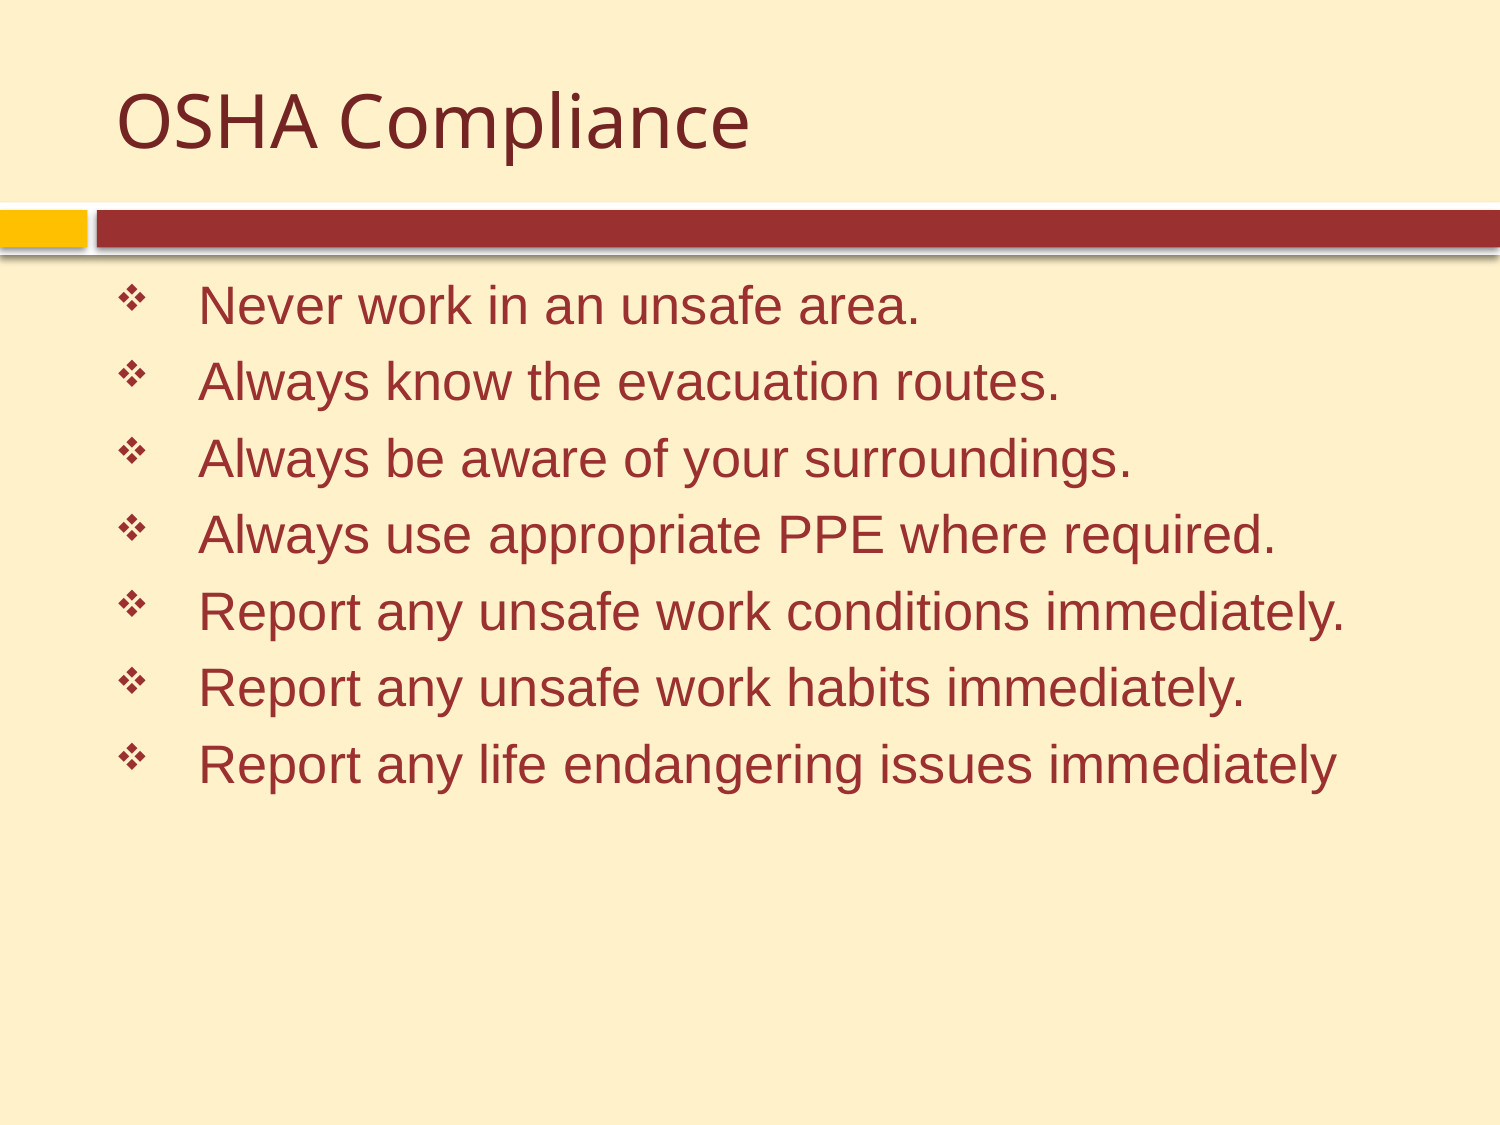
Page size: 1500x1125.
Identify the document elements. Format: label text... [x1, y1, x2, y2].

title OSHA Compliance [100, 37, 1438, 200]
list Never work in an unsafe area. Always know the evacuation routes. Always be aware of your surroundings. Always use appropriate PPE where required. Report any unsafe work conditions immediately. Report any unsafe work habits immediately. Report any life endangering issues immediately [100, 262, 1438, 1000]
